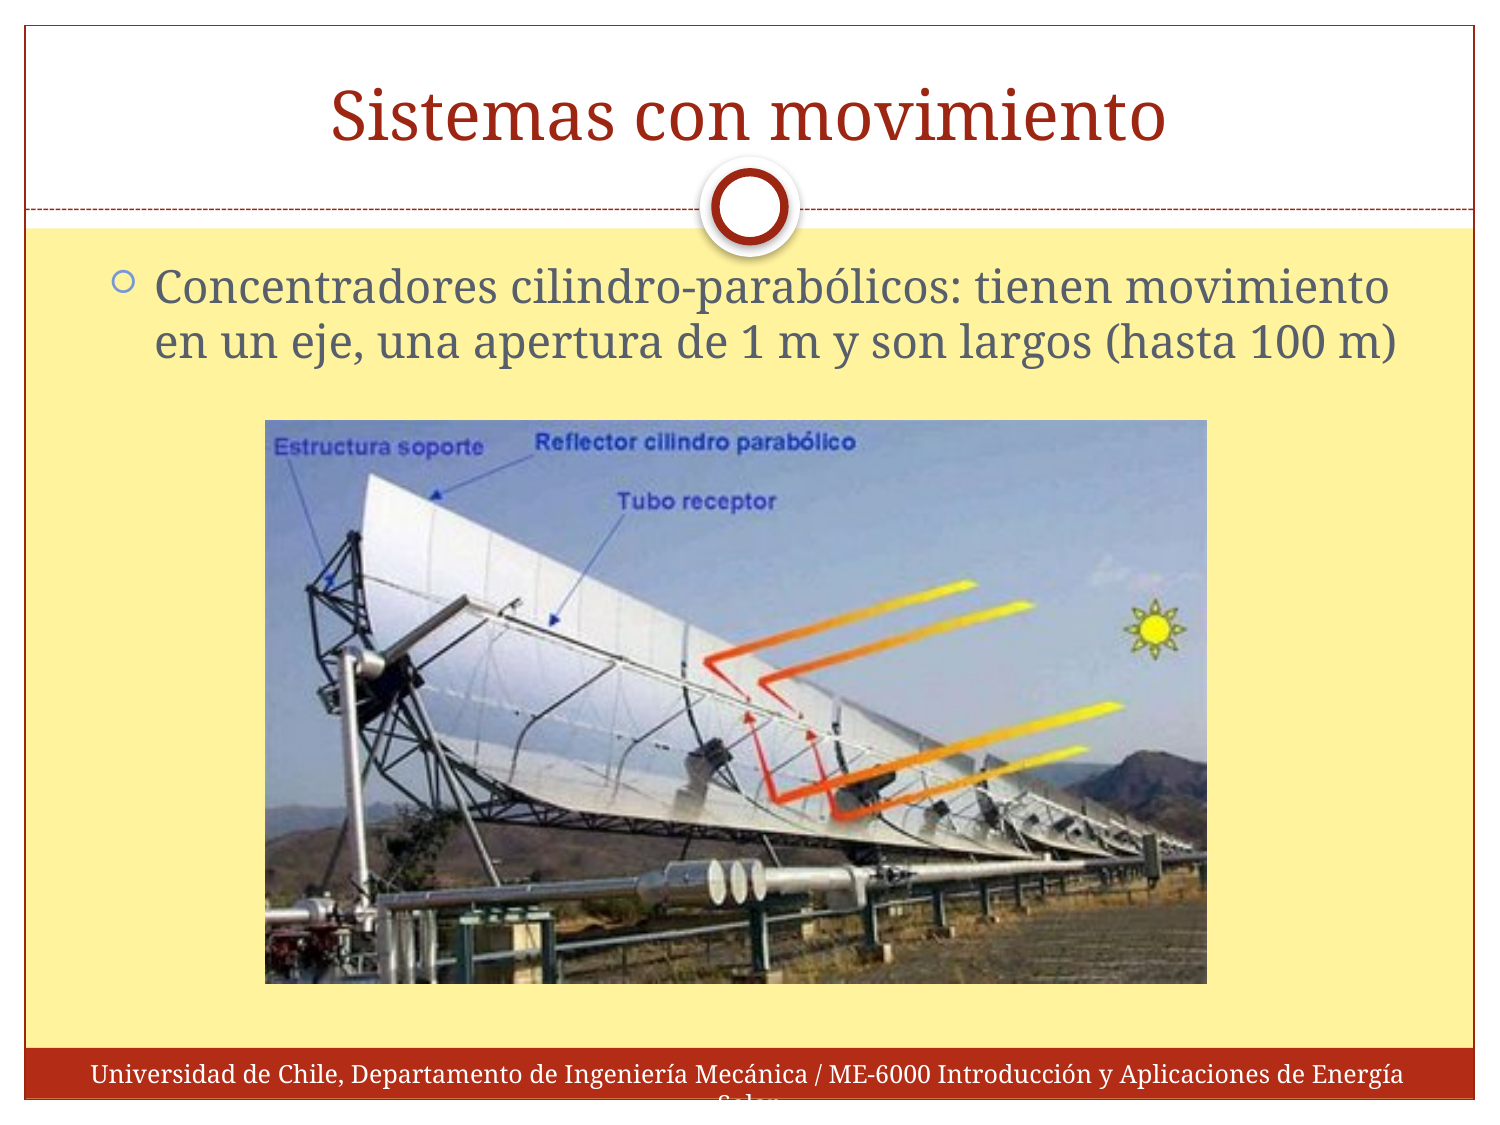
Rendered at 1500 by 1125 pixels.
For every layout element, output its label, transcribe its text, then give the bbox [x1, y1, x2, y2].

list Concentradores cilindro-parabólicos: tienen movimiento en un eje, una apertura de 1 m y son largos (hasta 100 m) [49, 250, 1445, 1001]
title Sistemas con movimiento [49, 37, 1450, 162]
picture [265, 420, 1208, 984]
footer Universidad de Chile, Departamento de Ingeniería Mecánica / ME-6000 Introducción y Aplicaciones de Energía Solar [50, 1051, 1447, 1112]
